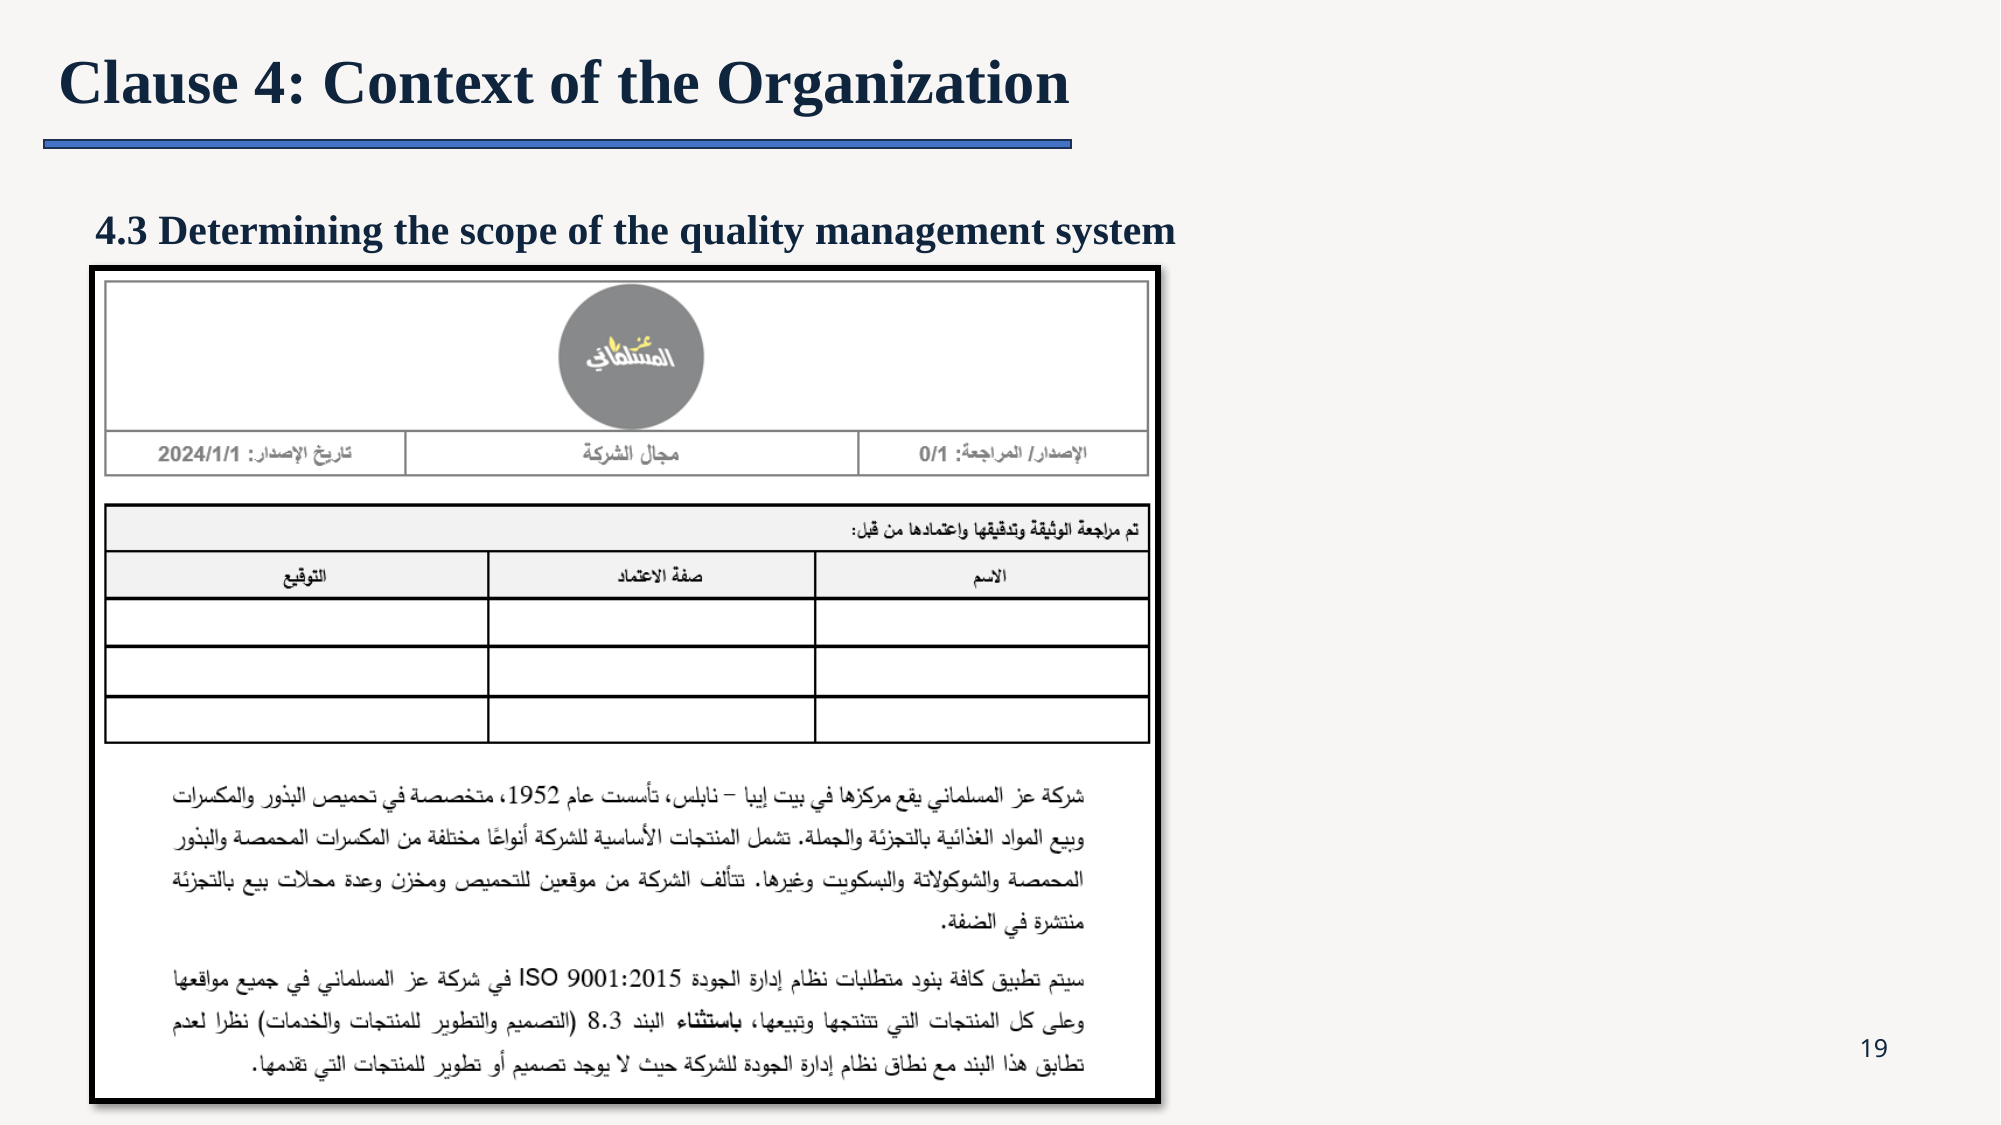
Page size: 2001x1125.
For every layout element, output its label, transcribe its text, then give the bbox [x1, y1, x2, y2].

picture [95, 271, 1155, 1099]
title Clause 4: Context of the Organization [43, 26, 1283, 141]
slide_number 19 [1836, 1020, 1912, 1080]
text_box 4.3 Determining the scope of the quality management system [80, 178, 1364, 261]
text_box [43, 139, 1072, 149]
